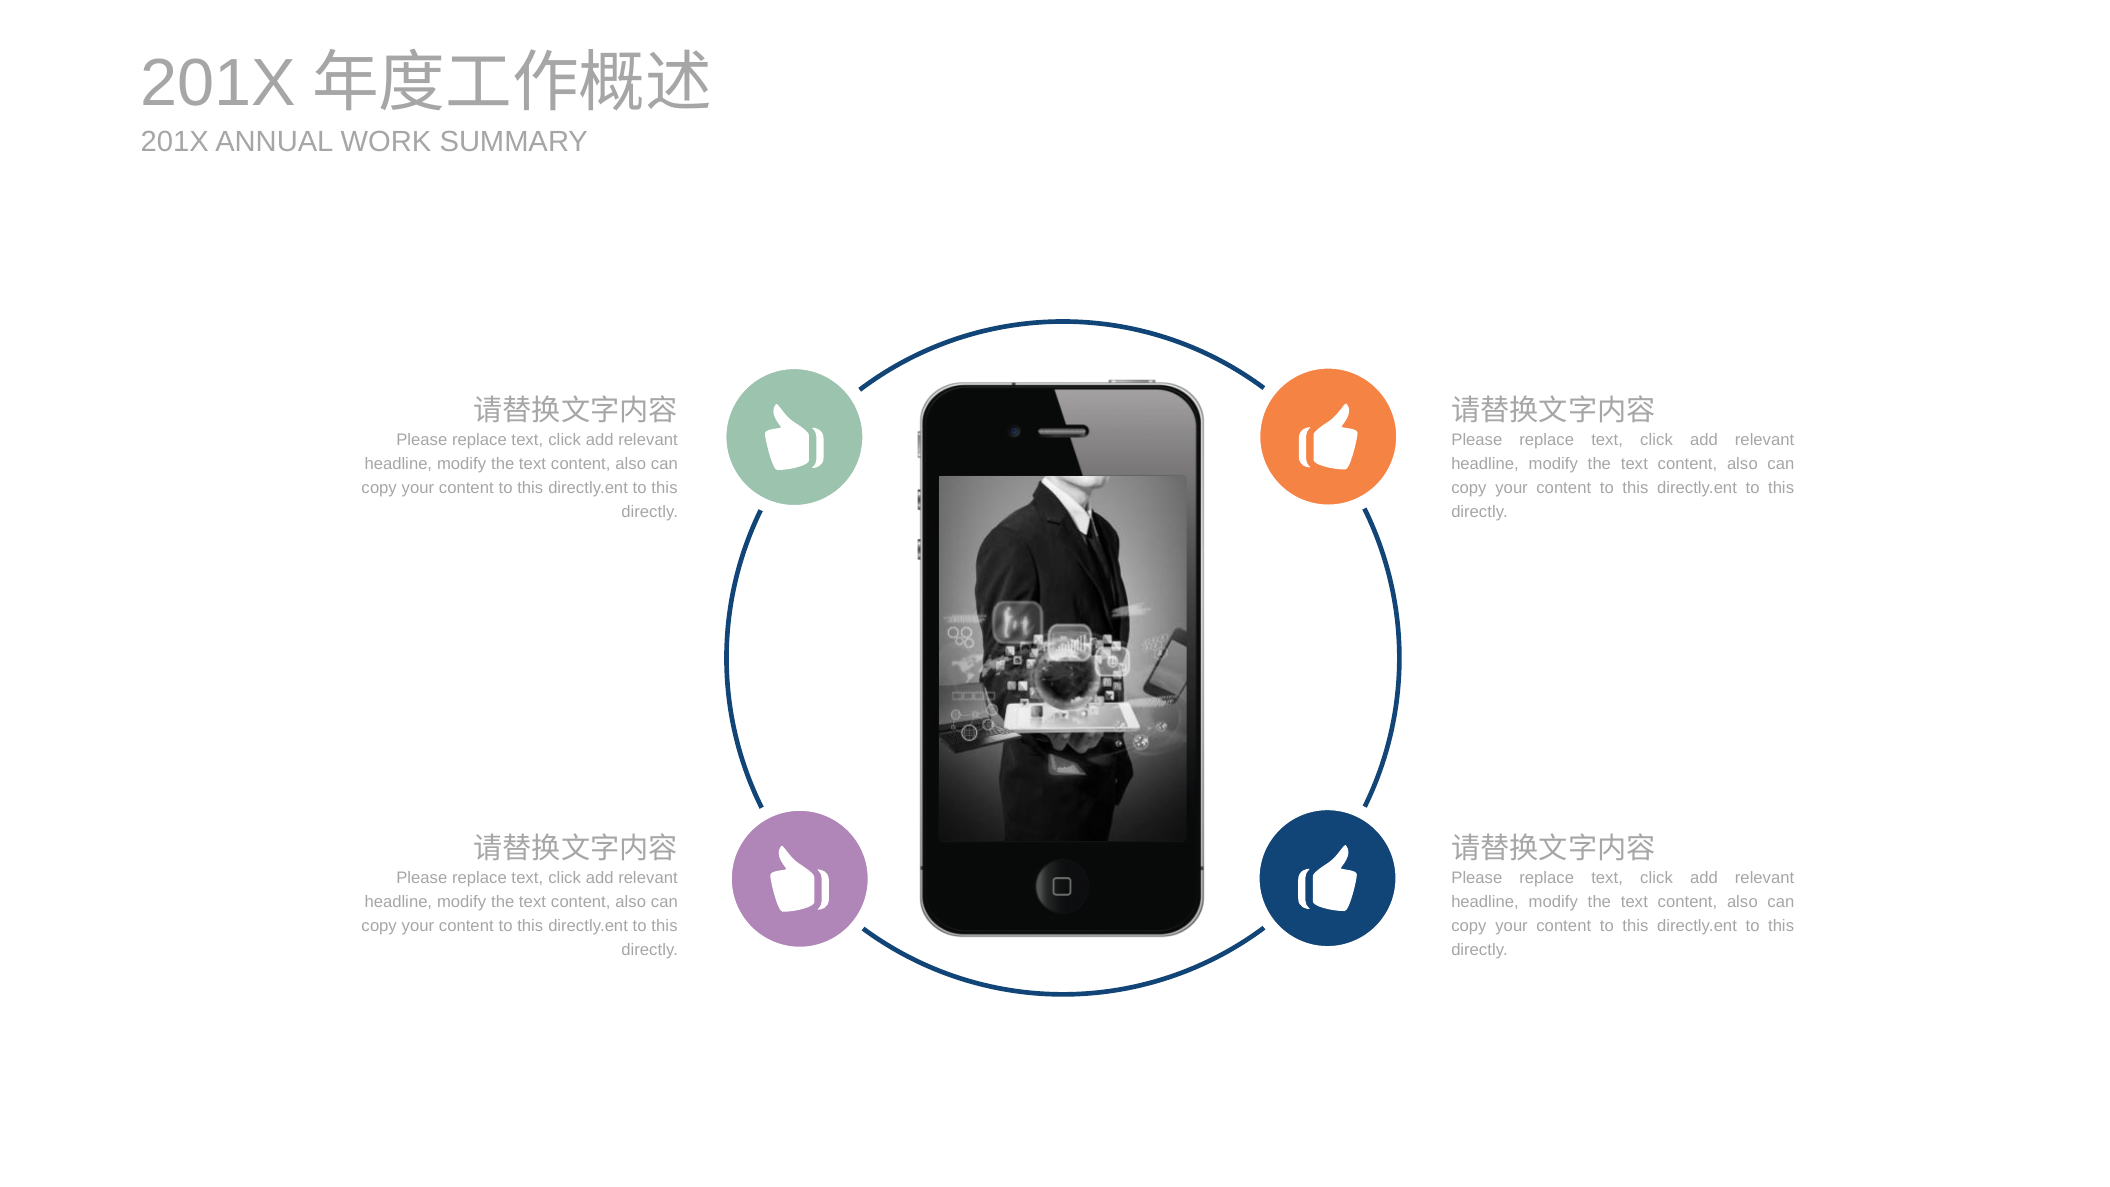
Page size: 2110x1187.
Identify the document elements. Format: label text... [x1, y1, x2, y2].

text_box [725, 320, 1401, 996]
text_box 请替换文字内容 [402, 376, 693, 417]
text_box 请替换文字内容 [402, 814, 693, 856]
text_box 请替换文字内容 [1436, 814, 1727, 856]
text_box Please replace text, click add relevant headline, modify the text content, also can copy your content to this directly.ent to this directly. [1436, 417, 1810, 535]
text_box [725, 804, 874, 953]
text_box Please replace text, click add relevant headline, modify the text content, also can copy your content to this directly.ent to this directly. [319, 417, 693, 535]
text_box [720, 362, 869, 512]
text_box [1253, 803, 1402, 953]
text_box 201X年度工作概述 [140, 38, 789, 119]
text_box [908, 377, 1218, 939]
text_box 请替换文字内容 [1436, 376, 1727, 417]
text_box 201X ANNUAL WORK SUMMARY [140, 122, 602, 158]
text_box Please replace text, click add relevant headline, modify the text content, also can copy your content to this directly.ent to this directly. [319, 856, 693, 973]
text_box Please replace text, click add relevant headline, modify the text content, also can copy your content to this directly.ent to this directly. [1436, 856, 1810, 973]
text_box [1254, 362, 1403, 511]
